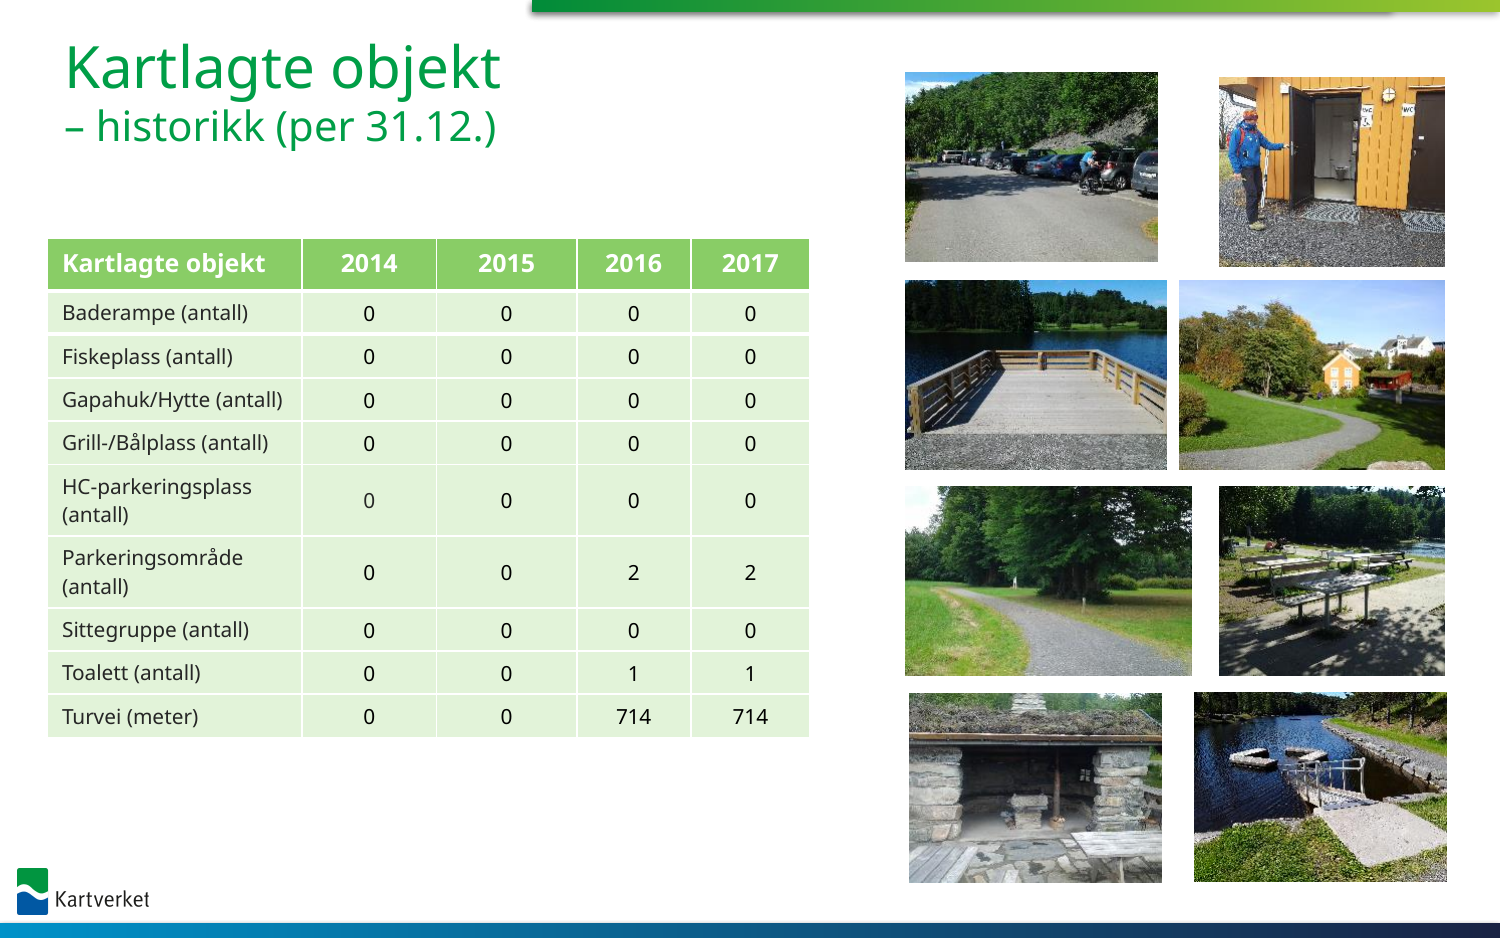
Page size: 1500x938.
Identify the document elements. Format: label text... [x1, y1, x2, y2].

picture [1219, 486, 1445, 676]
table_cell HC-parkeringsplass (antall) [48, 465, 301, 535]
table_cell 1 [578, 652, 690, 693]
table_header 2014 [303, 239, 436, 289]
text_box Kartlagte objekt – historikk (per 31.12.) [49, 14, 1431, 158]
table_cell 0 [437, 336, 576, 377]
table_cell 0 [303, 695, 436, 737]
table_header Kartlagte objekt [48, 239, 301, 289]
picture [1179, 280, 1445, 470]
picture [1194, 692, 1448, 882]
table_cell 0 [303, 422, 436, 464]
table_cell Baderampe (antall) [48, 293, 301, 332]
table_cell 714 [578, 695, 690, 737]
table_cell 0 [692, 293, 809, 332]
table_cell Sittegruppe (antall) [48, 609, 301, 650]
table_cell 0 [437, 609, 576, 650]
table_cell 0 [578, 465, 690, 535]
table_cell 0 [578, 379, 690, 420]
table_cell 0 [692, 465, 809, 535]
picture [905, 72, 1158, 262]
table_cell 0 [692, 422, 809, 464]
table_cell 0 [578, 609, 690, 650]
picture [905, 280, 1167, 470]
table_cell 0 [437, 652, 576, 693]
table_header 2017 [692, 239, 809, 289]
table_cell 0 [692, 379, 809, 420]
table_cell 0 [303, 537, 436, 607]
table_cell Fiskeplass (antall) [48, 336, 301, 377]
table_cell 0 [303, 379, 436, 420]
table_cell 2 [578, 537, 690, 607]
table_cell 0 [692, 609, 809, 650]
table_cell Turvei (meter) [48, 695, 301, 737]
table_cell Toalett (antall) [48, 652, 301, 693]
table_cell 0 [578, 336, 690, 377]
table_cell 0 [692, 336, 809, 377]
picture [1219, 77, 1445, 267]
table_cell 0 [437, 537, 576, 607]
table_cell Gapahuk/Hytte (antall) [48, 379, 301, 420]
table_cell 1 [692, 652, 809, 693]
table_cell 0 [437, 422, 576, 464]
table_cell 0 [303, 293, 436, 332]
picture [905, 486, 1193, 676]
table_cell 0 [437, 695, 576, 737]
table_cell 0 [437, 293, 576, 332]
table_cell 0 [437, 379, 576, 420]
table_header 2015 [437, 239, 576, 289]
table_cell Parkeringsområde (antall) [48, 537, 301, 607]
table_cell 714 [692, 695, 809, 737]
table_cell 0 [303, 465, 436, 535]
table_cell 0 [578, 293, 690, 332]
table_cell 0 [578, 422, 690, 464]
picture [909, 693, 1163, 884]
table_cell 0 [303, 336, 436, 377]
table_cell 2 [692, 537, 809, 607]
table_cell 0 [303, 652, 436, 693]
table_cell Grill-/Bålplass (antall) [48, 422, 301, 464]
table_header 2016 [578, 239, 690, 289]
table_cell 0 [437, 465, 576, 535]
table_cell 0 [303, 609, 436, 650]
